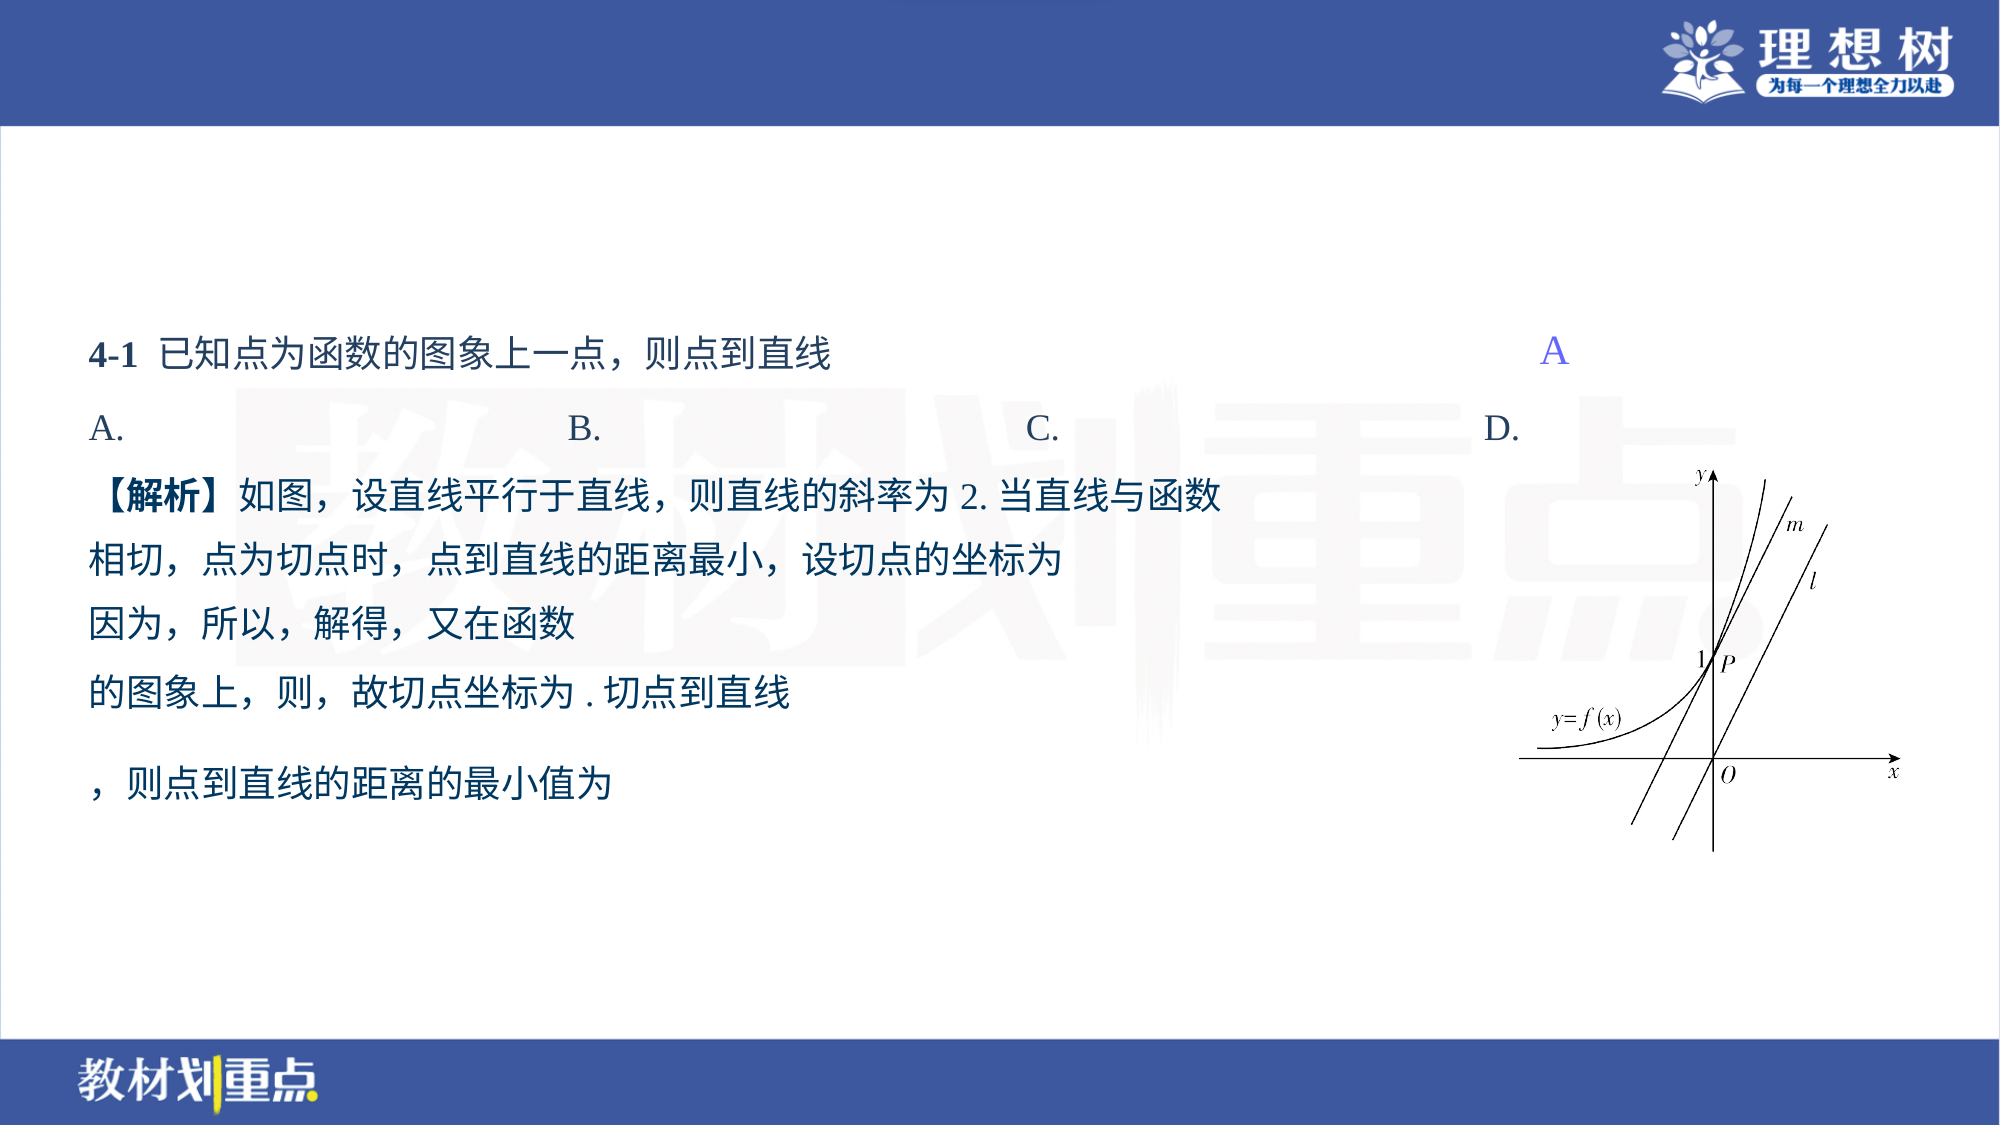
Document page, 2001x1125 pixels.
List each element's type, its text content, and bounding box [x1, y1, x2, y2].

picture [0, 0, 2000, 1125]
text_box A [1524, 321, 1585, 371]
